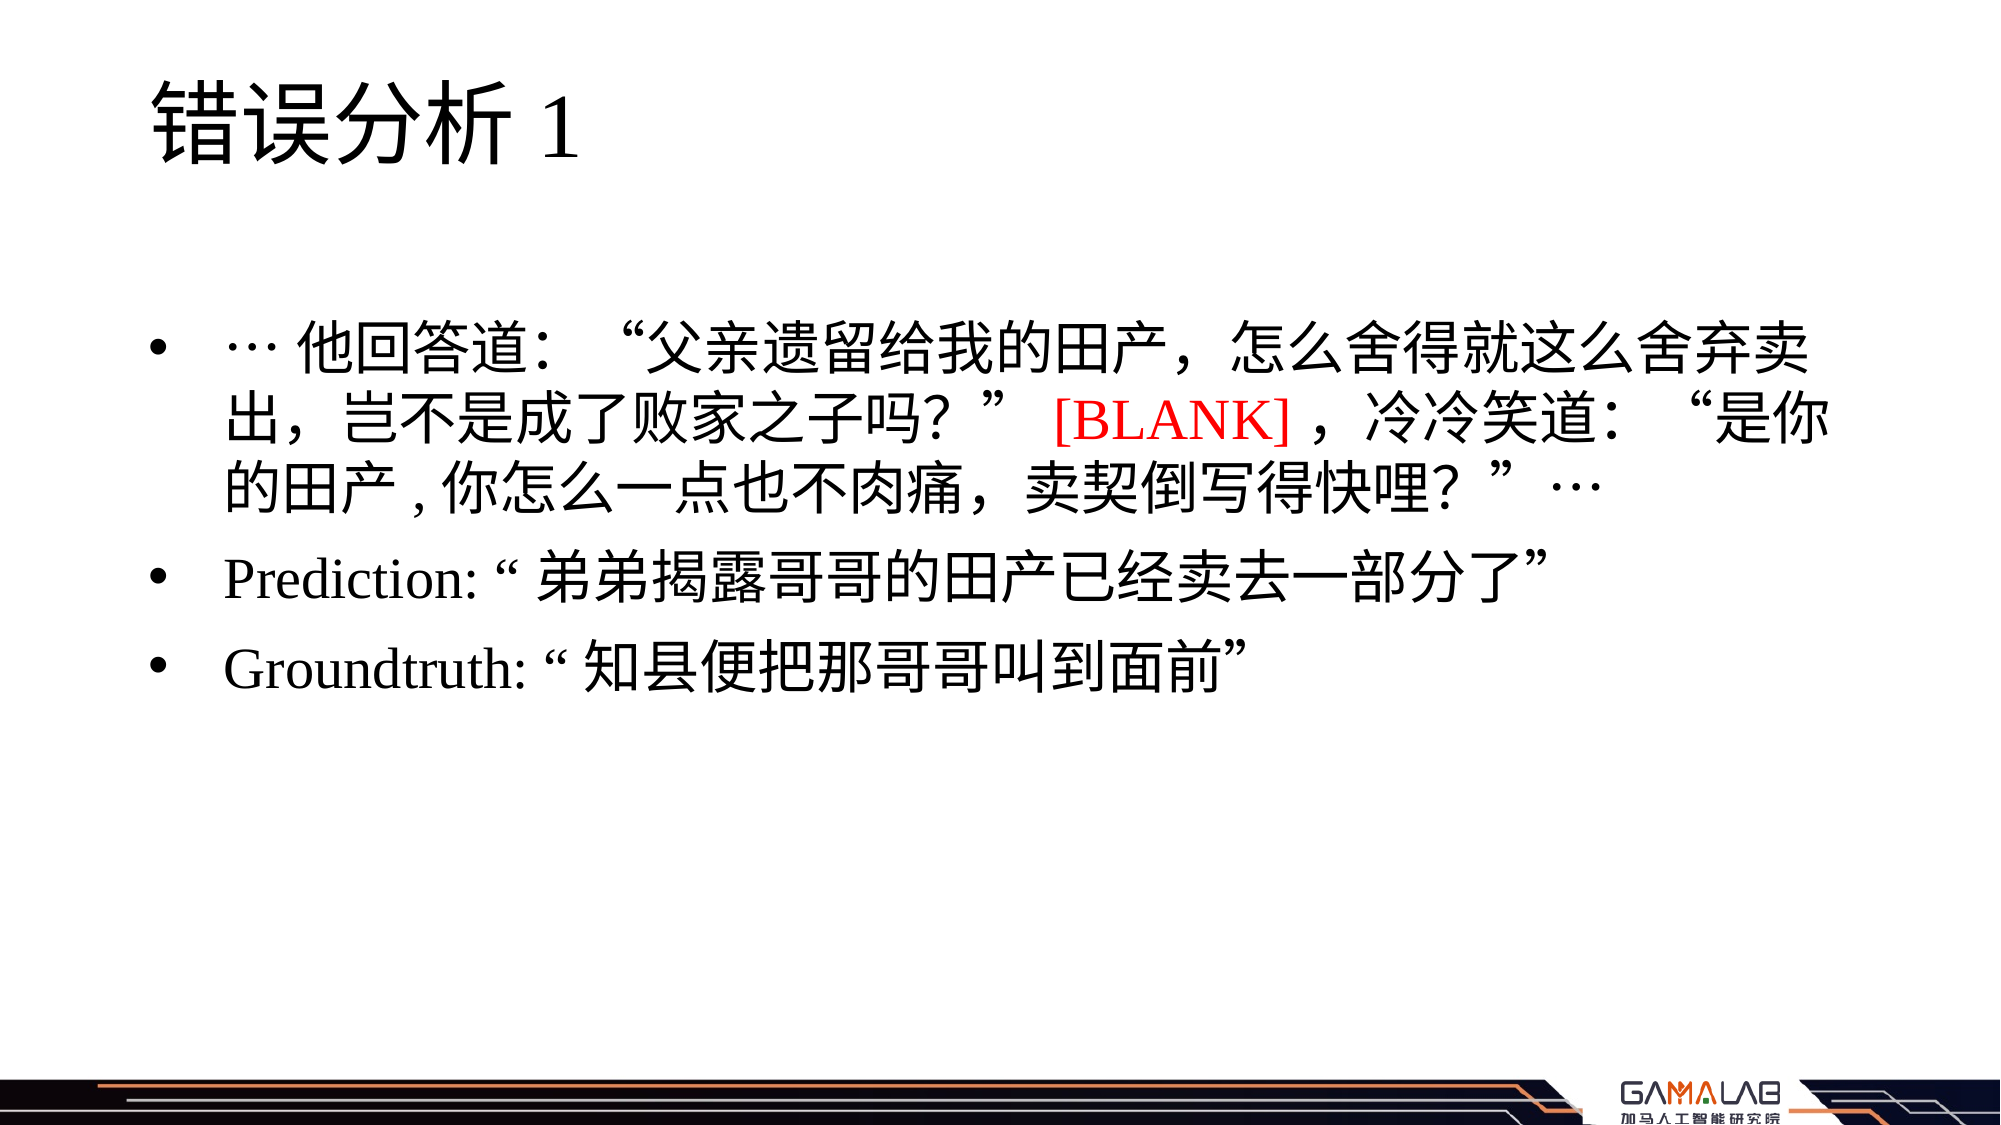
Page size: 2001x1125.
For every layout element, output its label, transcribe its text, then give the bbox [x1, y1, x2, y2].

list …他回答道：“父亲遗留给我的田产，怎么舍得就这么舍弃卖出，岂不是成了败家之子吗？”[BLANK]，冷冷笑道：“是你的田产,你怎么一点也不肉痛，卖契倒写得快哩？”… Prediction: “弟弟揭露哥哥的田产已经卖去一部分了” Groundtruth: “知县便把那哥哥叫到面前” [137, 216, 1863, 930]
picture [0, 0, 2000, 1125]
title 错误分析1 [137, 59, 1863, 216]
picture [1621, 1081, 1780, 1124]
